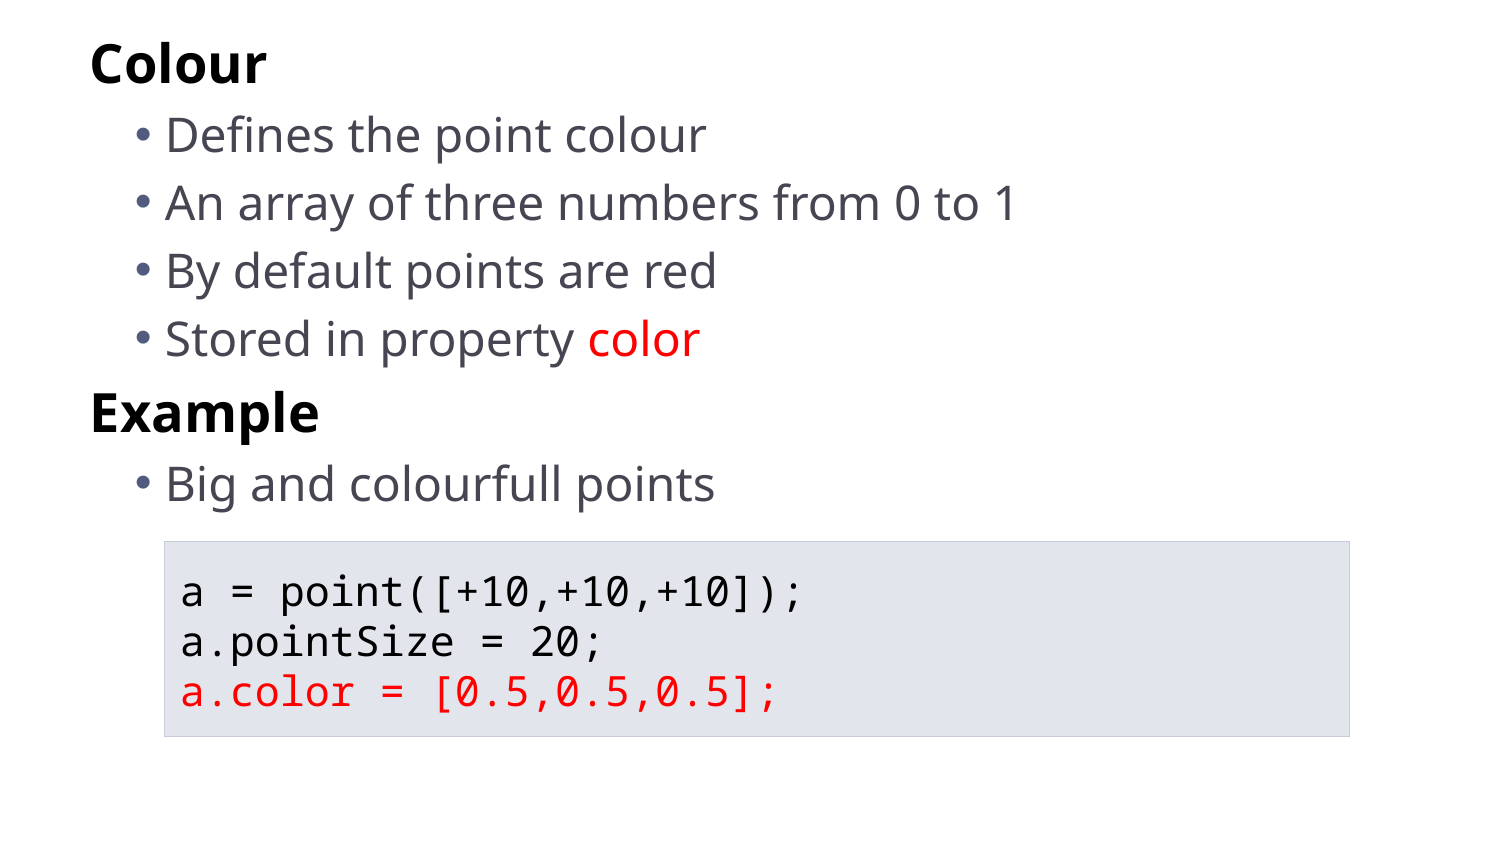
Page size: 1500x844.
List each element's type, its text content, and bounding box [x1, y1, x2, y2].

text_box a = point([+10,+10,+10]); a.pointSize = 20; a.color = [0.5,0.5,0.5]; [164, 541, 1350, 737]
list Colour Defines the point colour An array of three numbers from 0 to 1 By default points are red Stored in property color Example Big and colourfull points [75, 21, 1475, 835]
